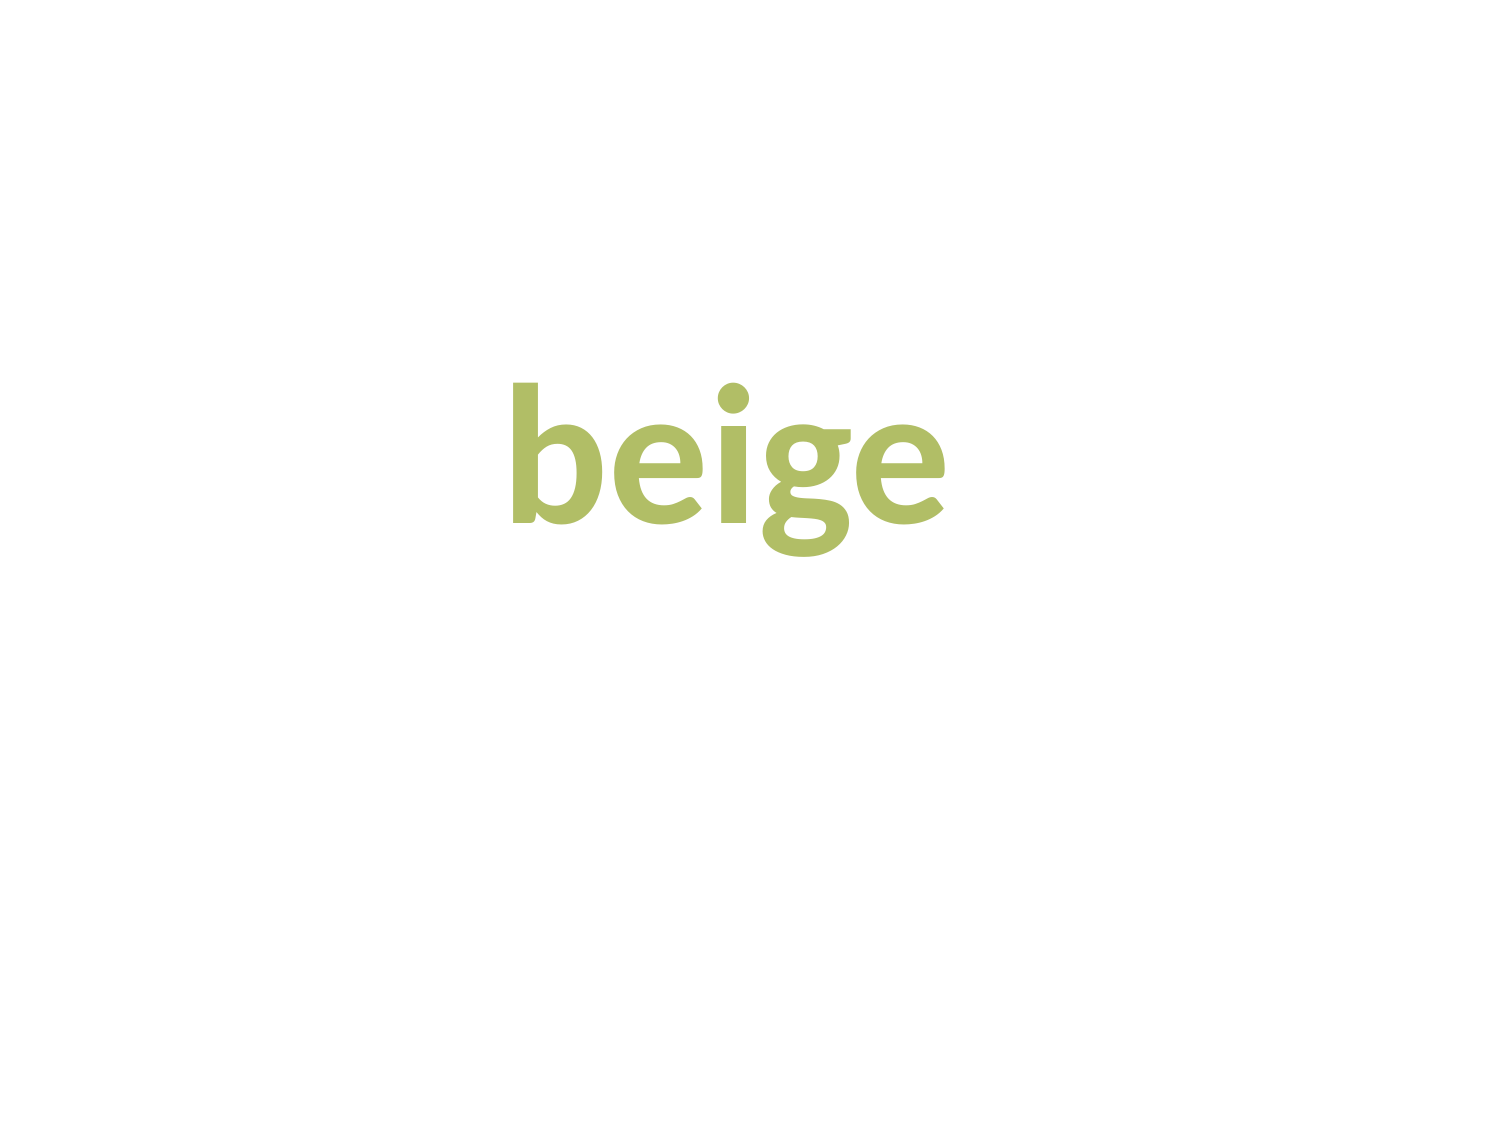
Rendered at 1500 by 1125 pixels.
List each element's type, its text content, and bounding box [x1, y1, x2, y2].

text_box beige [222, 316, 1231, 572]
